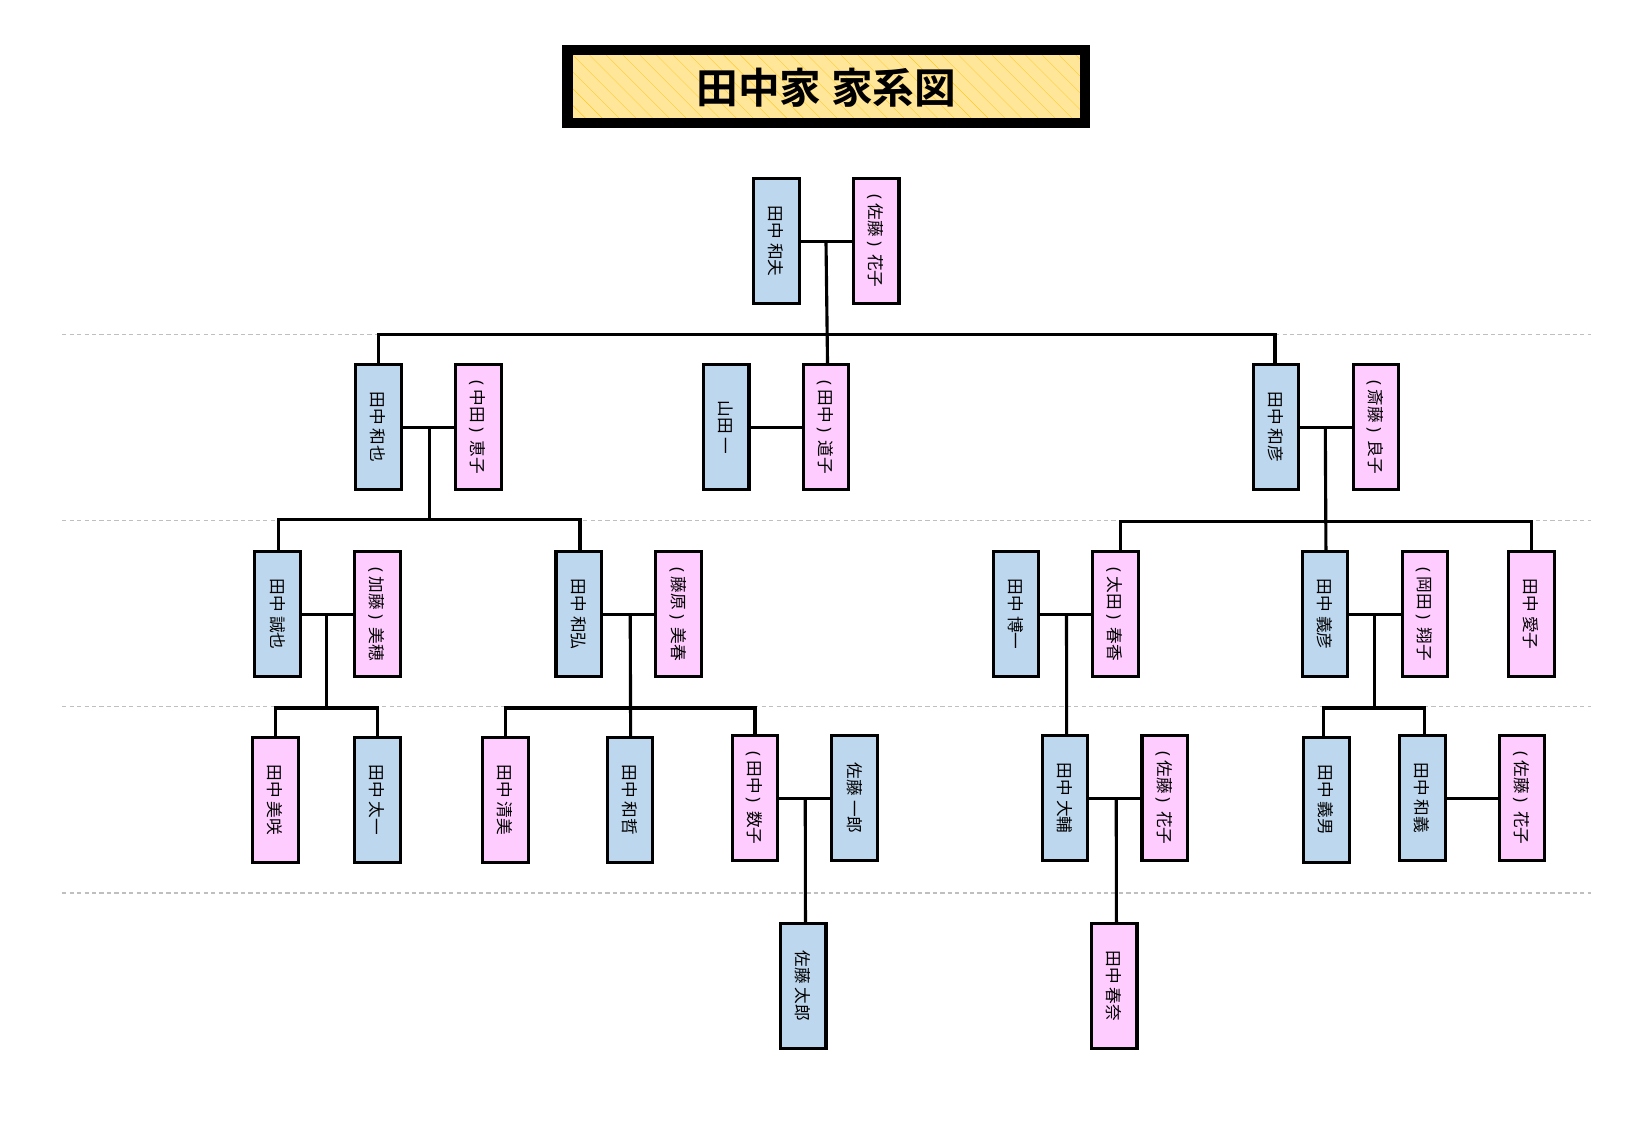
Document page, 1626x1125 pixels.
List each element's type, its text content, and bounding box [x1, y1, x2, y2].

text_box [275, 614, 378, 739]
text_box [703, 364, 849, 490]
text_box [378, 241, 1275, 365]
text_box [732, 735, 878, 861]
text_box 田中 太一 [354, 736, 401, 863]
text_box 田中 和哲 [606, 739, 654, 863]
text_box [556, 551, 702, 614]
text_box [505, 614, 755, 739]
text_box 佐藤 太郎 [780, 923, 827, 1049]
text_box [1302, 551, 1448, 677]
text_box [1042, 735, 1188, 861]
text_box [1323, 614, 1425, 739]
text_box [753, 178, 900, 241]
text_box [1253, 364, 1399, 427]
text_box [254, 551, 401, 677]
text_box 田中 清美 [482, 736, 529, 863]
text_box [278, 426, 581, 551]
text_box 田中 春奈 [1091, 923, 1138, 1049]
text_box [993, 551, 1139, 677]
text_box 田中 美咲 [252, 736, 299, 863]
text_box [1120, 427, 1532, 552]
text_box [1399, 735, 1545, 861]
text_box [355, 364, 502, 490]
text_box 田中家 家系図 [566, 49, 1086, 124]
text_box 田中 愛子 [1508, 551, 1555, 678]
text_box 田中 義男 [1303, 736, 1350, 863]
